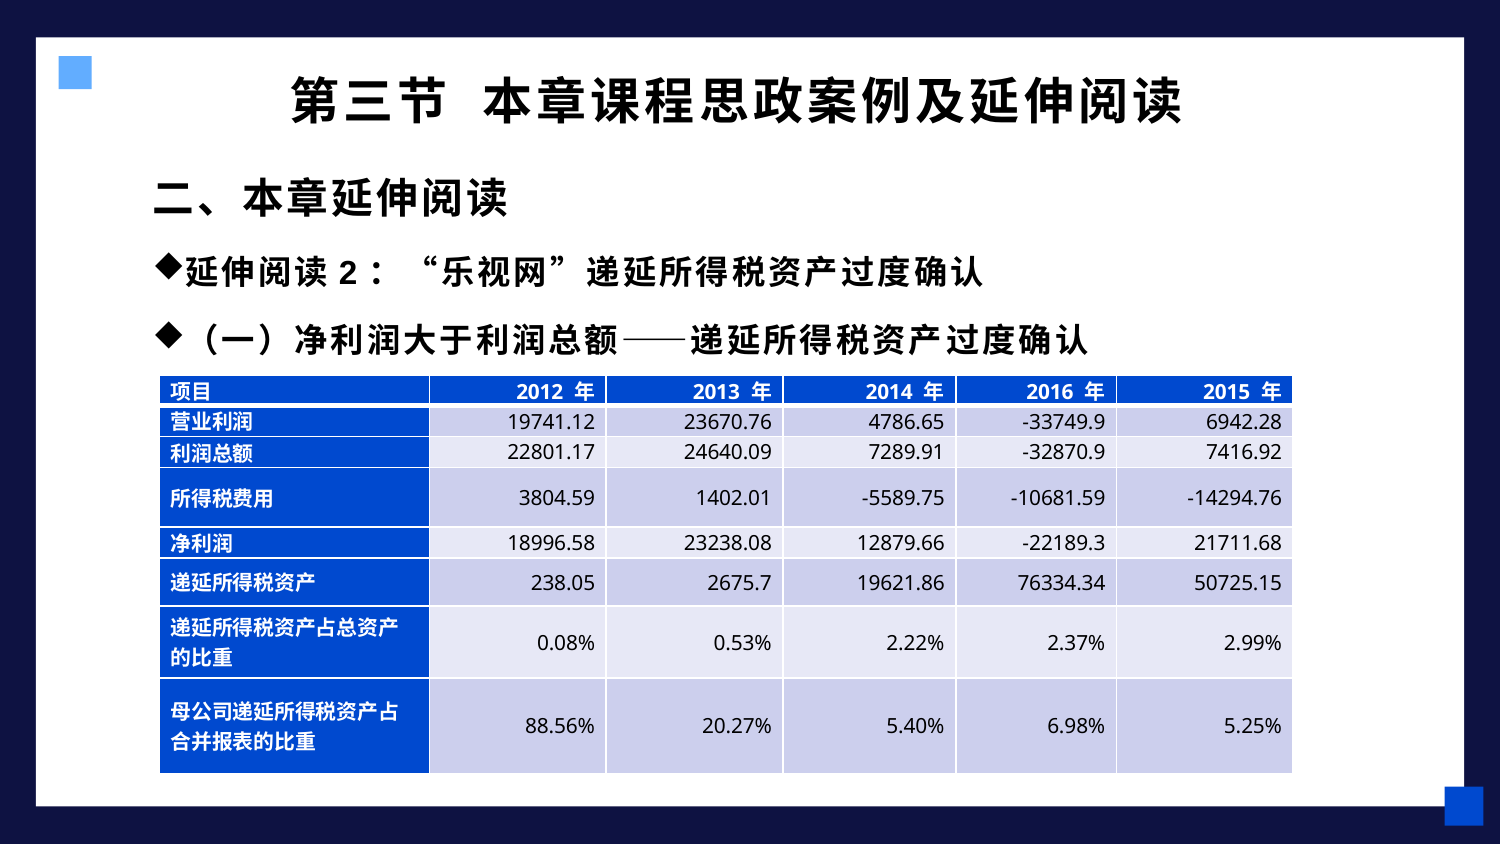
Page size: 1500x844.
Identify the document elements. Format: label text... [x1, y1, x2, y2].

table_cell 4786.65 [784, 408, 955, 436]
table_cell 0.53% [607, 607, 782, 677]
table_cell 88.56% [430, 679, 605, 773]
table_cell 22801.17 [430, 437, 605, 467]
table_cell 18996.58 [430, 528, 605, 557]
table_cell 19741.12 [430, 408, 605, 436]
table_cell 0.08% [430, 607, 605, 677]
table_cell 递延所得税资产 [160, 559, 429, 605]
table_cell 12879.66 [784, 528, 955, 557]
table_cell 23238.08 [607, 528, 782, 557]
table_cell 利润总额 [160, 437, 429, 467]
list 二、本章延伸阅读 延伸阅读2：“乐视网”递延所得税资产过度确认 （一）净利润大于利润总额——递延所得税资产过度确认 [135, 161, 1353, 586]
table_cell 2.37% [957, 607, 1116, 677]
table_cell 2.99% [1117, 607, 1292, 677]
table_cell 5.40% [784, 679, 955, 773]
table_cell 50725.15 [1117, 559, 1292, 605]
table_cell 递延所得税资产占总资产的比重 [160, 607, 429, 677]
table_cell 6942.28 [1117, 408, 1292, 436]
table_cell -22189.3 [957, 528, 1116, 557]
table_cell 6.98% [957, 679, 1116, 773]
table_cell 母公司递延所得税资产占合并报表的比重 [160, 679, 429, 773]
table_cell 5.25% [1117, 679, 1292, 773]
table_cell -32870.9 [957, 437, 1116, 467]
table_cell 19621.86 [784, 559, 955, 605]
table_cell 净利润 [160, 528, 429, 557]
table_cell 7416.92 [1117, 437, 1292, 467]
table_cell 21711.68 [1117, 528, 1292, 557]
table_cell 1402.01 [607, 468, 782, 526]
table_cell 76334.34 [957, 559, 1116, 605]
table_header 2012 年 [430, 376, 605, 403]
table_header 2013 年 [607, 376, 782, 403]
table_cell 所得税费用 [160, 468, 429, 526]
table_cell -5589.75 [784, 468, 955, 526]
table_cell 24640.09 [607, 437, 782, 467]
table_cell 7289.91 [784, 437, 955, 467]
table_cell -14294.76 [1117, 468, 1292, 526]
table_cell 营业利润 [160, 408, 429, 436]
table_cell 2.22% [784, 607, 955, 677]
table_header 2015 年 [1117, 376, 1292, 403]
table_header 2014 年 [784, 376, 955, 403]
table_header 2016 年 [957, 376, 1116, 403]
table_cell 20.27% [607, 679, 782, 773]
table_cell 23670.76 [607, 408, 782, 436]
table_cell 3804.59 [430, 468, 605, 526]
table_cell 2675.7 [607, 559, 782, 605]
title 第三节 本章课程思政案例及延伸阅读 [141, 48, 1327, 138]
table_cell 238.05 [430, 559, 605, 605]
table_cell -33749.9 [957, 408, 1116, 436]
table_header 项目 [160, 376, 429, 403]
table_cell -10681.59 [957, 468, 1116, 526]
